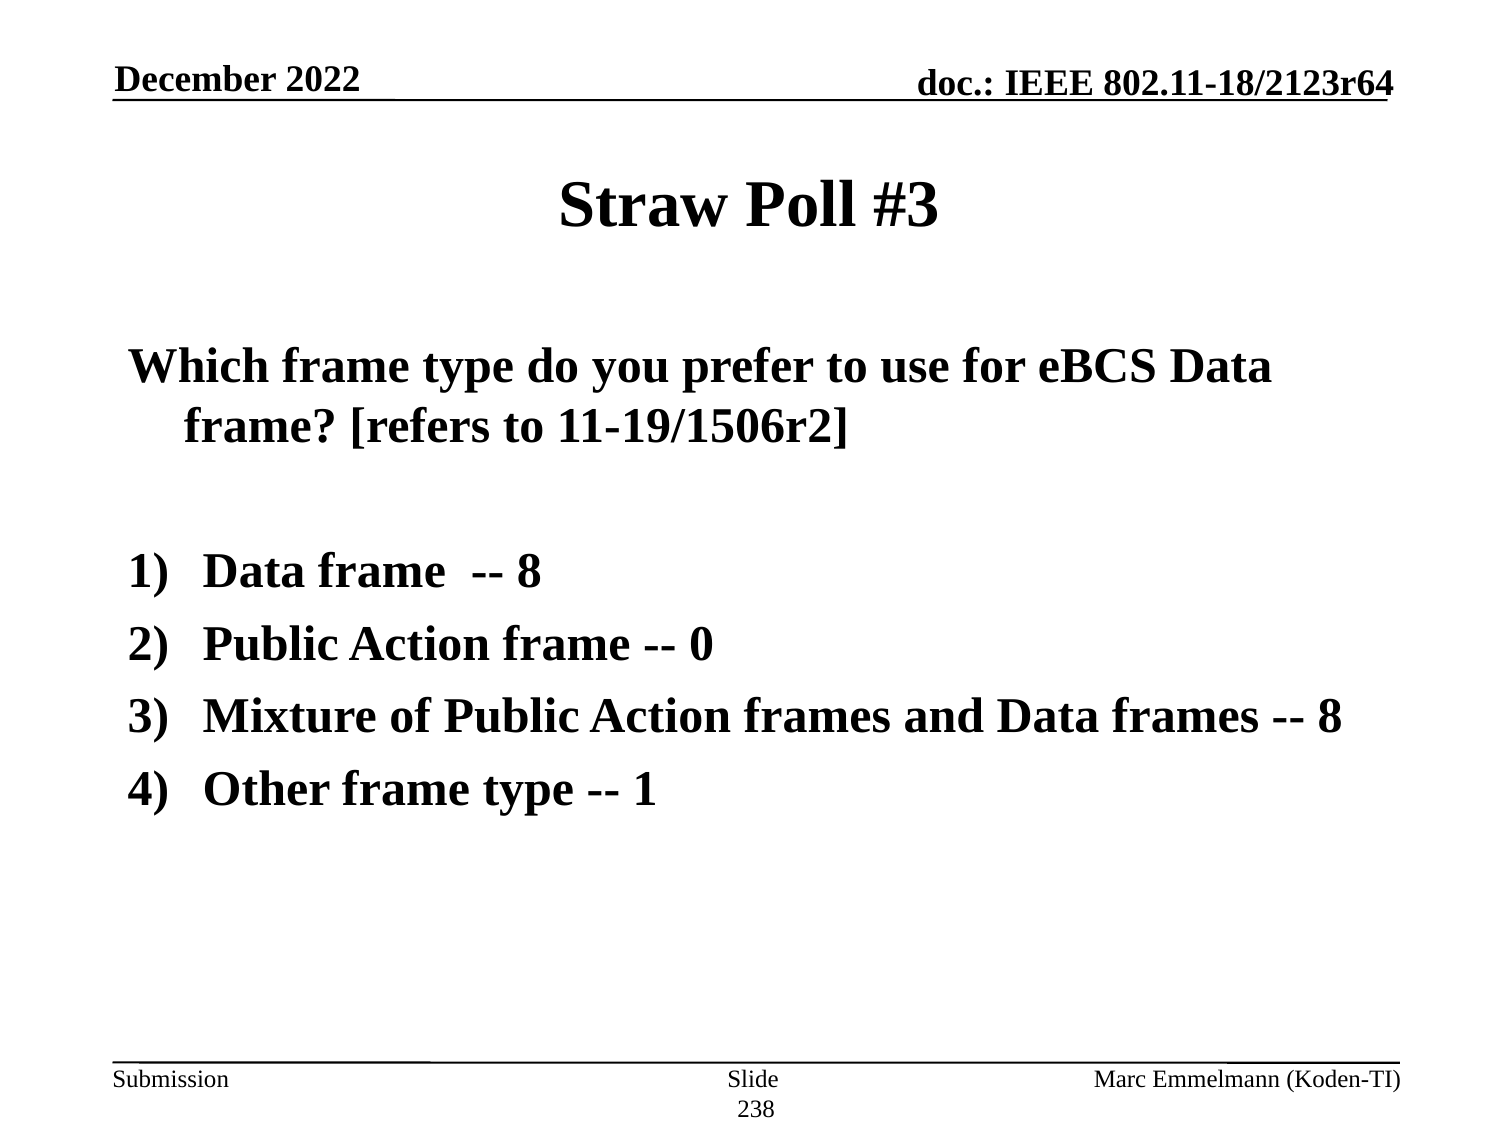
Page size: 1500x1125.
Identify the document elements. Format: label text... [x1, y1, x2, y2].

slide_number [114, 54, 423, 100]
slide_number Slide 238 [712, 1061, 800, 1123]
title Straw Poll #3 [112, 112, 1388, 288]
footer Marc Emmelmann (Koden-TI) [878, 1061, 1402, 1093]
list Which frame type do you prefer to use for eBCS Data frame? [refers to 11-19/1506r2] Data frame -- 8 Public Action frame -- 0 Mixture of Public Action frames and Data frames -- 8 Other frame type -- 1 [112, 324, 1388, 1000]
